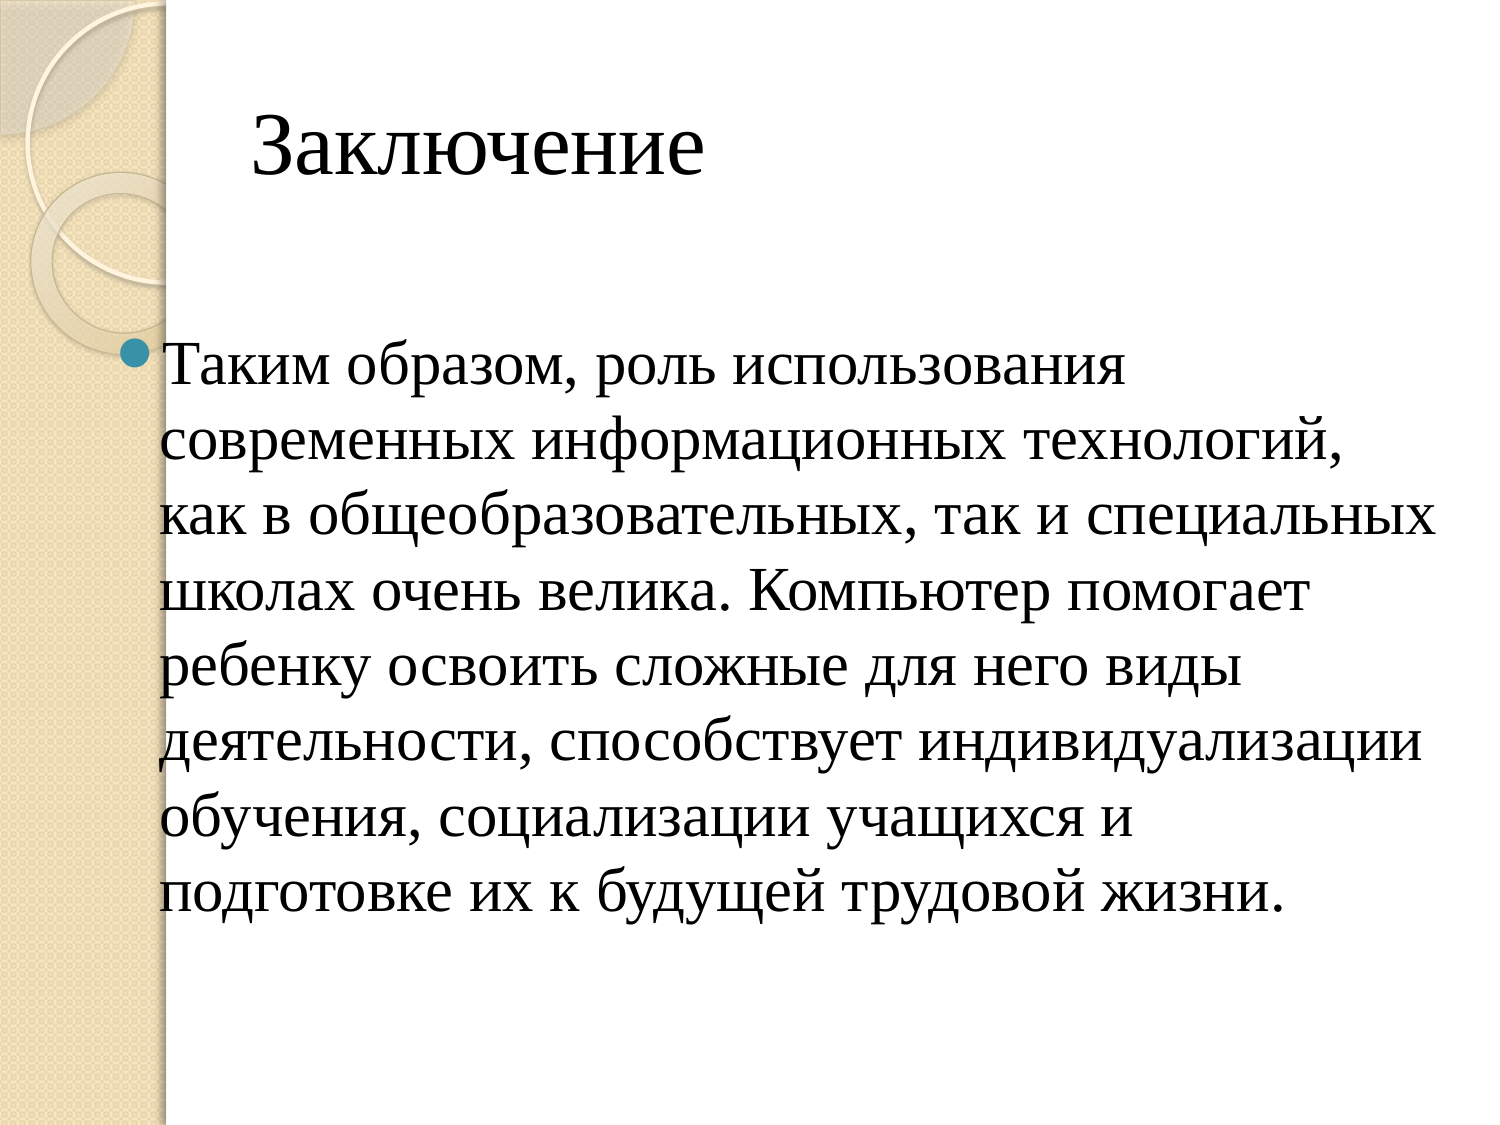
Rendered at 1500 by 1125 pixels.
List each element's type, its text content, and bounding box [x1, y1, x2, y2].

list Таким образом, роль использования современных информационных технологий, как в общеобразовательных, так и специальных школах очень велика. Компьютер помогает ребенку освоить сложные для него виды деятельности, способствует индивидуализации обучения, социализации учащихся и подготовке их к будущей трудовой жизни. [88, 314, 1459, 1005]
title Заключение [235, 45, 1466, 233]
